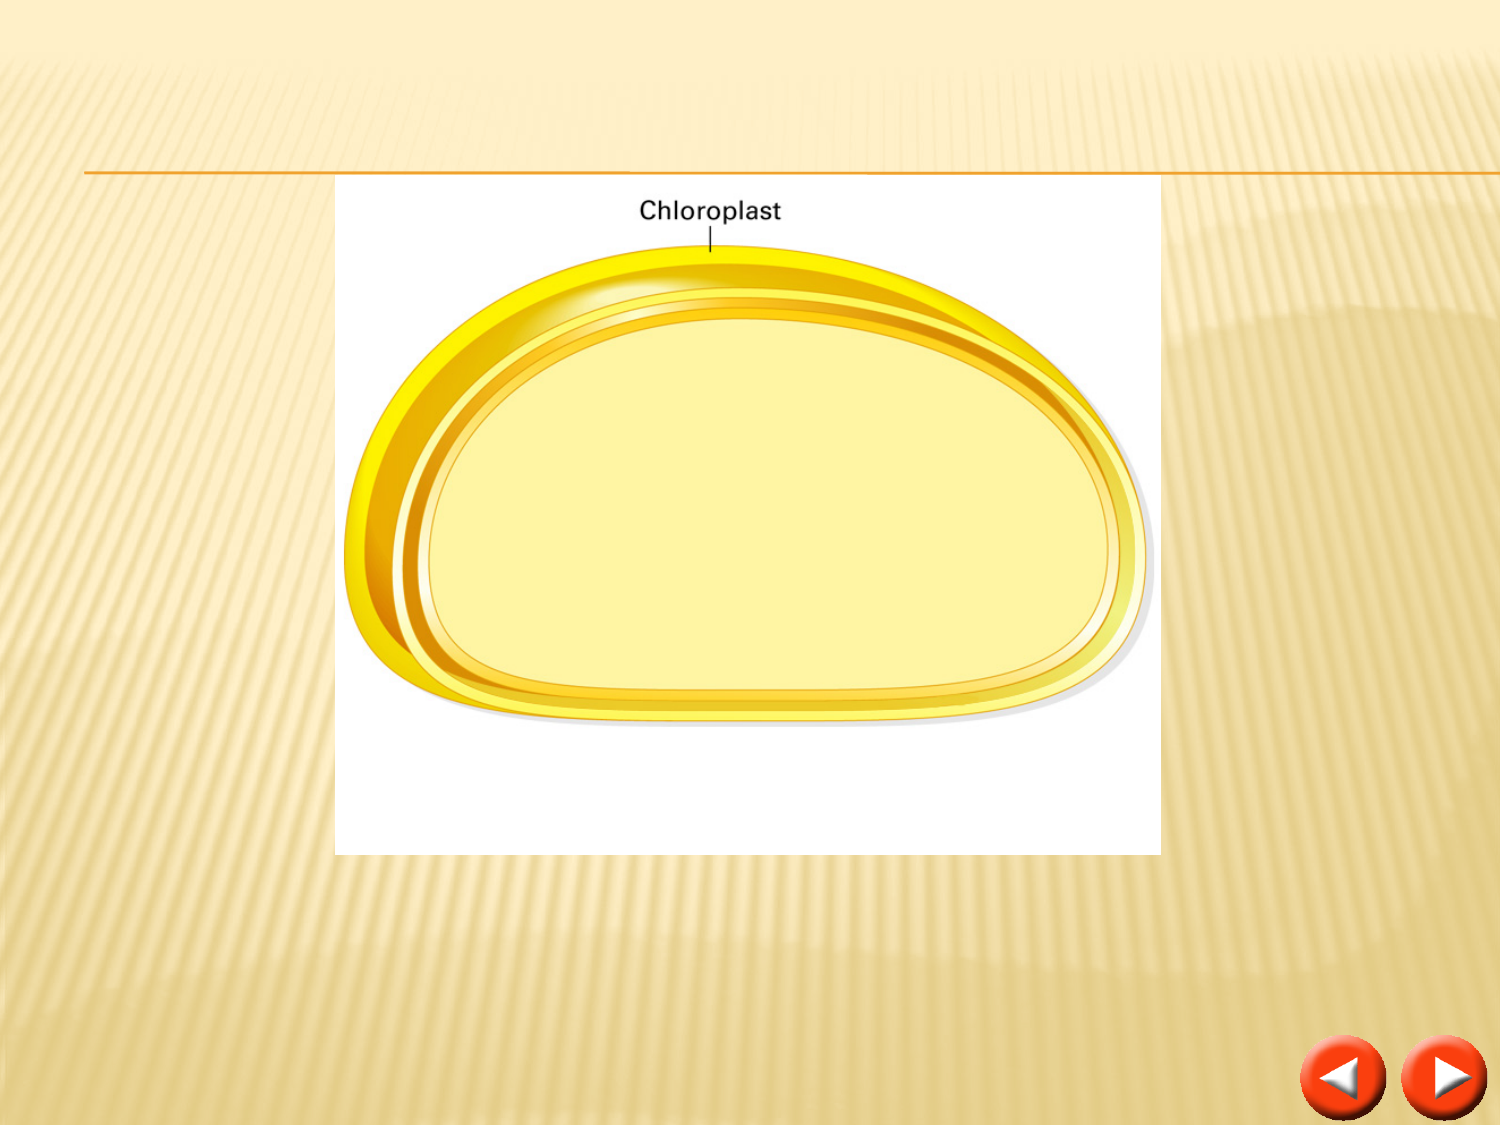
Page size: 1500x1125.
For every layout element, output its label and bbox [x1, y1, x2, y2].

picture [335, 174, 1162, 855]
picture [1299, 1034, 1388, 1122]
picture [1400, 1034, 1488, 1122]
